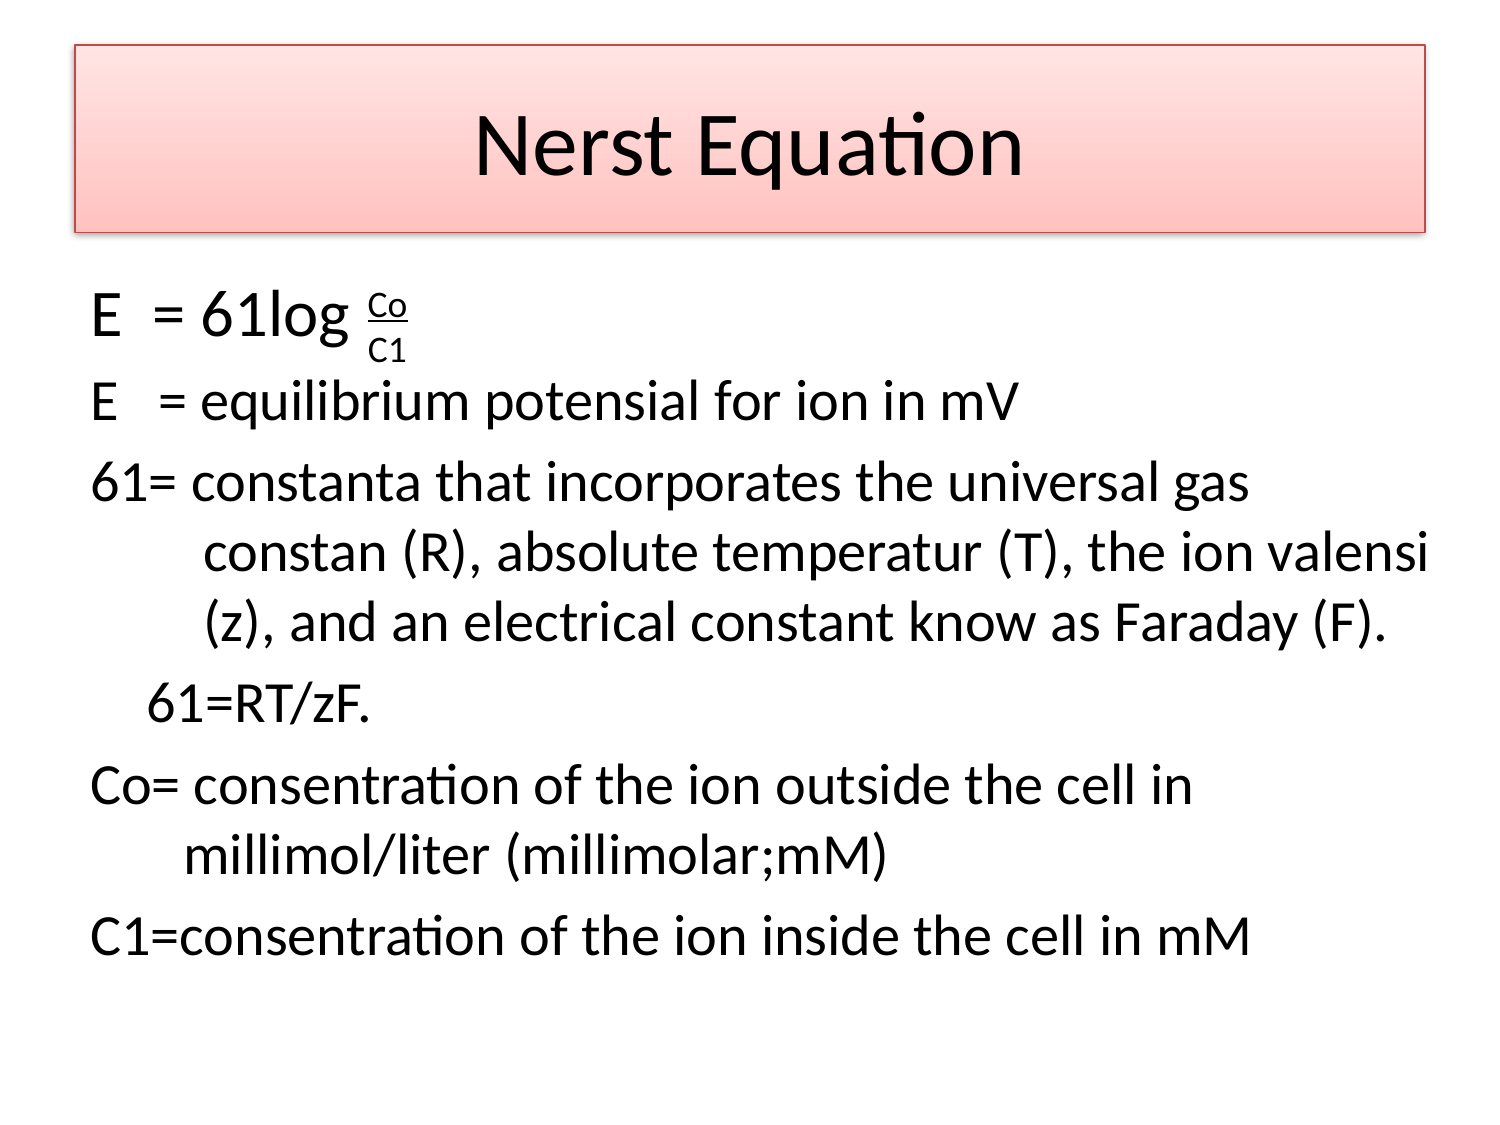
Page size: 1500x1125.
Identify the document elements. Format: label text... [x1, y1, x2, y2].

list E = 61log E = equilibrium potensial for ion in mV 61= constanta that incorporates the universal gas constan (R), absolute temperatur (T), the ion valensi (z), and an electrical constant know as Faraday (F). 61=RT/zF. Co= consentration of the ion outside the cell in millimol/liter (millimolar;mM) C1=consentration of the ion inside the cell in mM [75, 262, 1450, 1005]
title Nerst Equation [74, 44, 1426, 233]
text_box Co C1 [348, 285, 427, 364]
